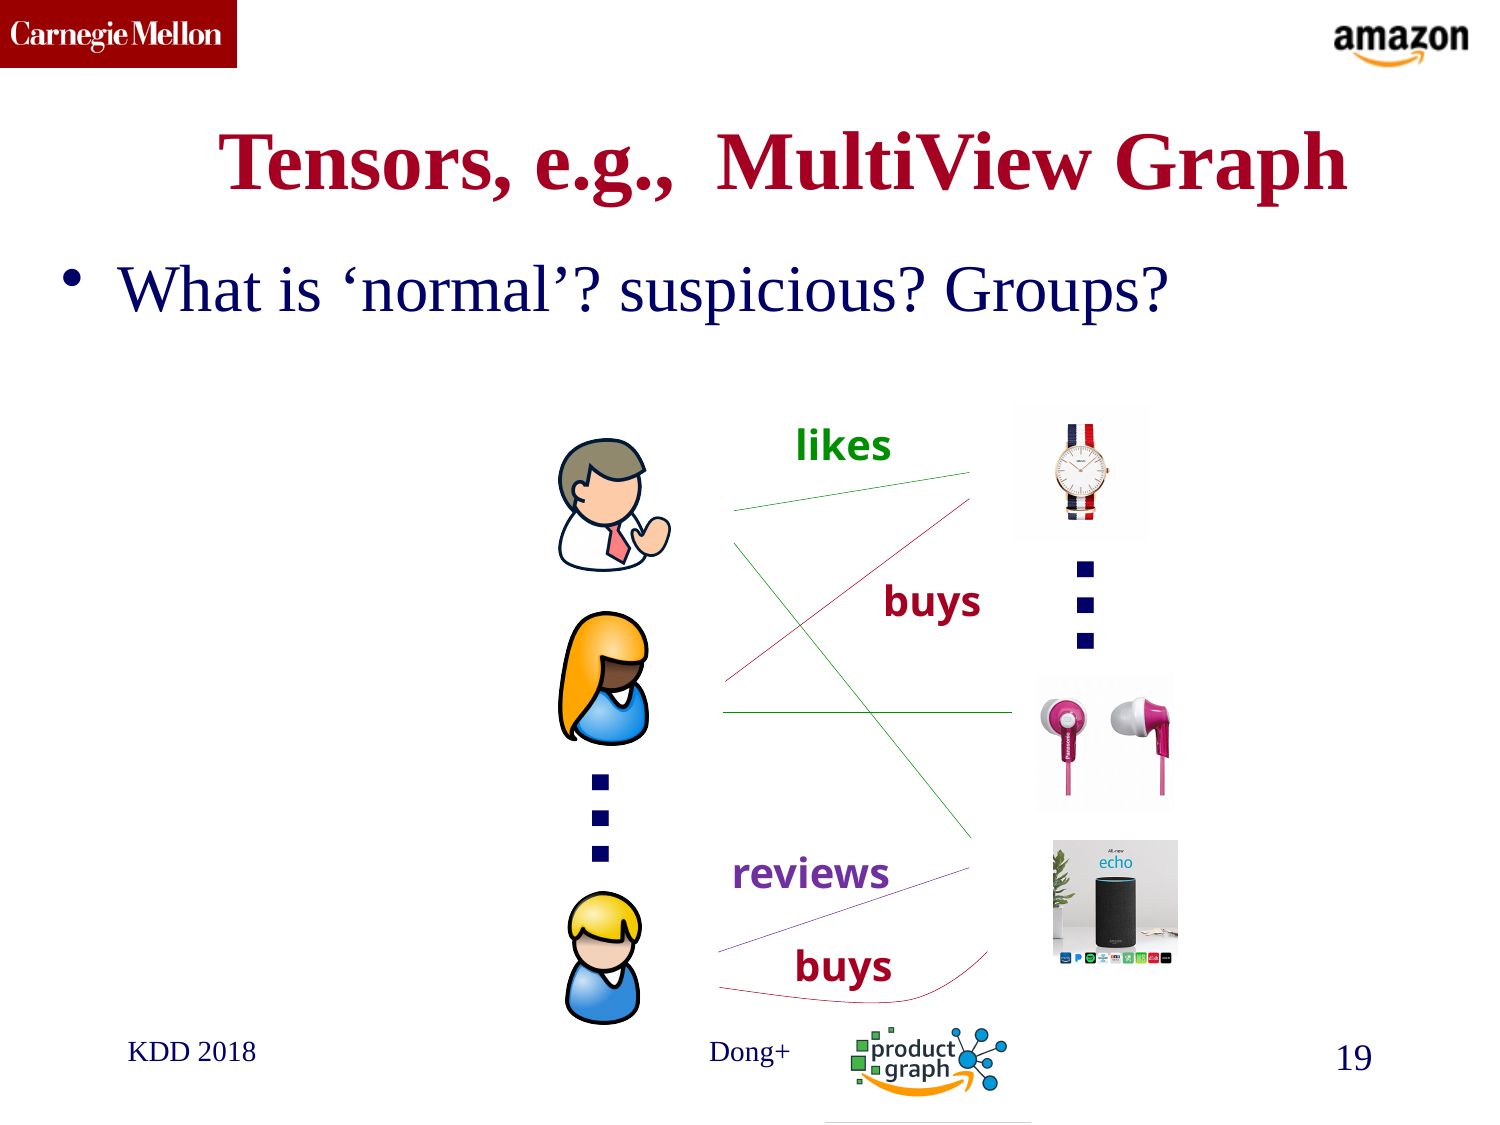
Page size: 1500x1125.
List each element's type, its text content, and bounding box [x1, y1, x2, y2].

footer Dong+ [512, 1033, 988, 1101]
slide_number KDD 2018 [112, 1024, 426, 1101]
list What is ‘normal’? suspicious? Groups? [45, 237, 1457, 1001]
picture [1322, 4, 1484, 88]
picture [0, 0, 237, 68]
slide_number 19 [1074, 1024, 1388, 1101]
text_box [424, 403, 1198, 1026]
title Tensors, e.g., MultiView Graph [112, 99, 1457, 206]
